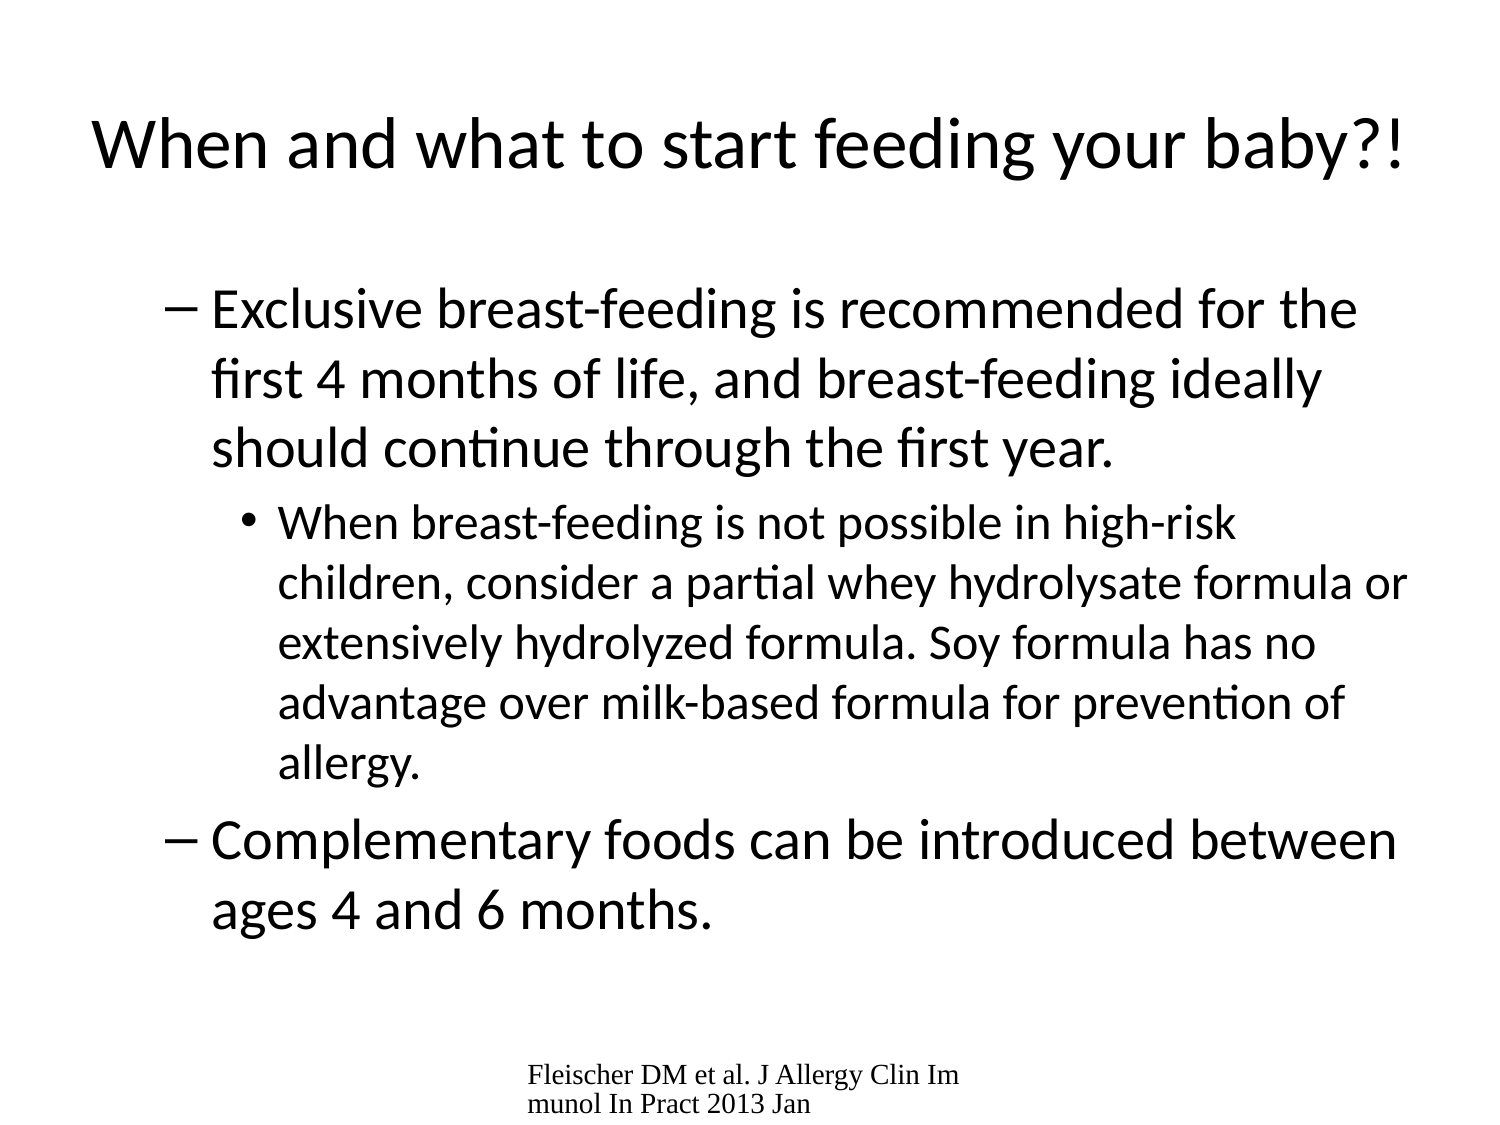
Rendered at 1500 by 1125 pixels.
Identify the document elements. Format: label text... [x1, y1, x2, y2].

list Exclusive breast-feeding is recommended for the first 4 months of life, and breast-feeding ideally should continue through the first year. When breast-feeding is not possible in high-risk children, consider a partial whey hydrolysate formula or extensively hydrolyzed formula. Soy formula has no advantage over milk-based formula for prevention of allergy. Complementary foods can be introduced between ages 4 and 6 months. [75, 262, 1425, 1005]
footer Fleischer DM et al. J Allergy Clin Immunol In Pract 2013 Jan [512, 1042, 988, 1103]
title When and what to start feeding your baby?! [75, 45, 1425, 233]
